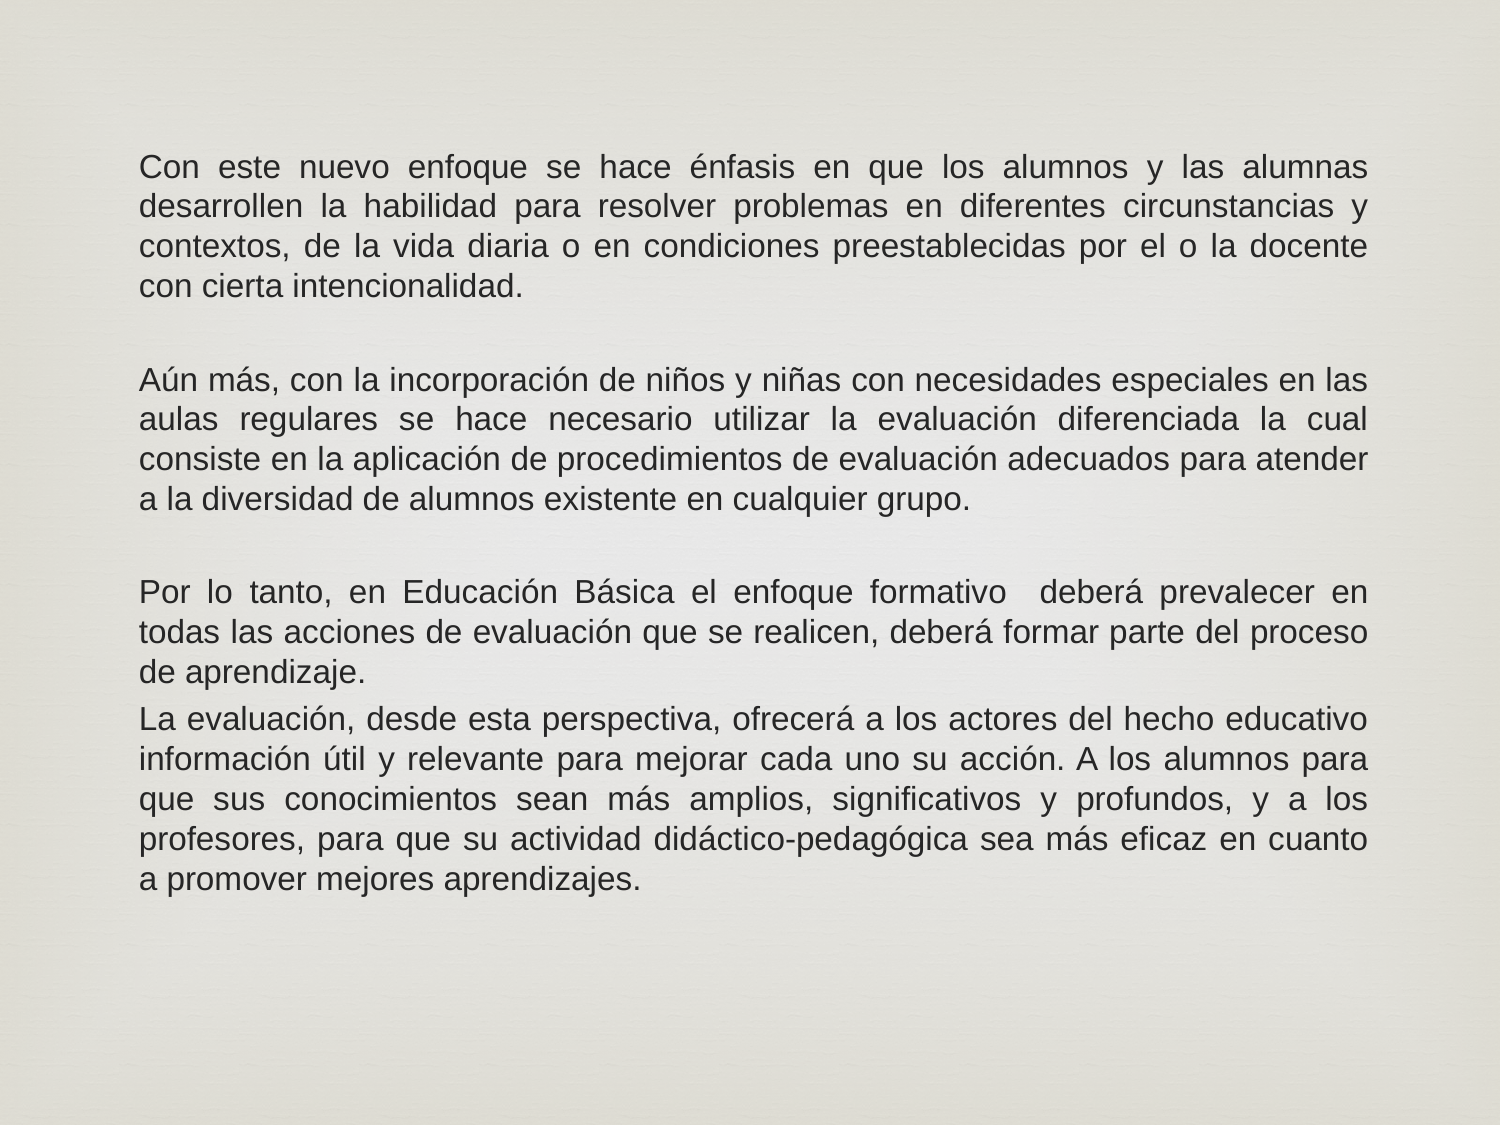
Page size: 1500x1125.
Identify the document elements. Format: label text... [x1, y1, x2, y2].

list Con este nuevo enfoque se hace énfasis en que los alumnos y las alumnas desarrollen la habilidad para resolver problemas en diferentes circunstancias y contextos, de la vida diaria o en condiciones preestablecidas por el o la docente con cierta intencionalidad. Aún más, con la incorporación de niños y niñas con necesidades especiales en las aulas regulares se hace necesario utilizar la evaluación diferenciada la cual consiste en la aplicación de procedimientos de evaluación adecuados para atender a la diversidad de alumnos existente en cualquier grupo. Por lo tanto, en Educación Básica el enfoque formativo deberá prevalecer en todas las acciones de evaluación que se realicen, deberá formar parte del proceso de aprendizaje. La evaluación, desde esta perspectiva, ofrecerá a los actores del hecho educativo información útil y relevante para mejorar cada uno su acción. A los alumnos para que sus conocimientos sean más amplios, significativos y profundos, y a los profesores, para que su actividad didáctico-pedagógica sea más eficaz en cuanto a promover mejores aprendizajes. [123, 137, 1386, 1006]
